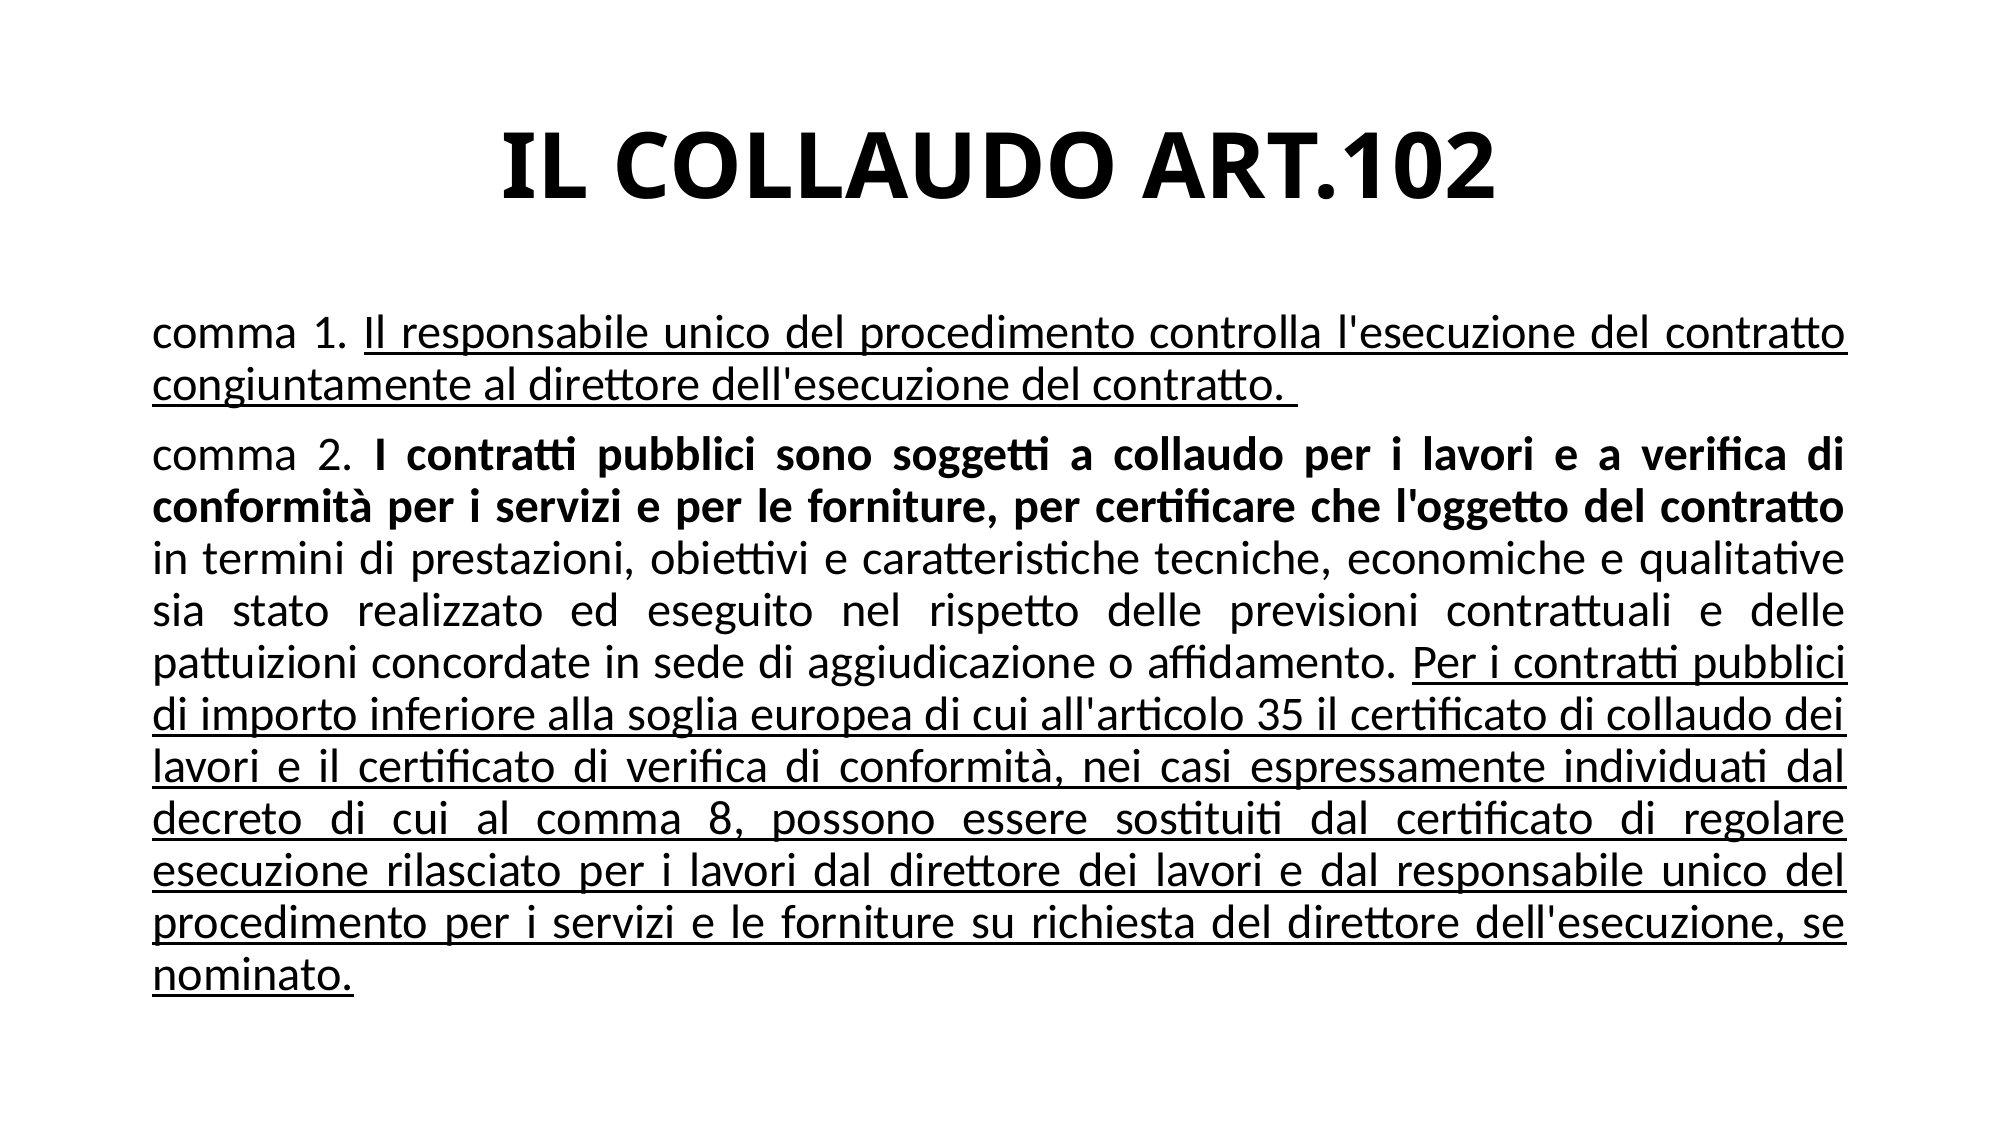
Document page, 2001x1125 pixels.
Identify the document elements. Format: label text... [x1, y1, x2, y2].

title IL COLLAUDO ART.102 [137, 59, 1863, 278]
list comma 1. Il responsabile unico del procedimento controlla l'esecuzione del contratto congiuntamente al direttore dell'esecuzione del contratto. comma 2. I contratti pubblici sono soggetti a collaudo per i lavori e a verifica di conformità per i servizi e per le forniture, per certificare che l'oggetto del contratto in termini di prestazioni, obiettivi e caratteristiche tecniche, economiche e qualitative sia stato realizzato ed eseguito nel rispetto delle previsioni contrattuali e delle pattuizioni concordate in sede di aggiudicazione o affidamento. Per i contratti pubblici di importo inferiore alla soglia europea di cui all'articolo 35 il certificato di collaudo dei lavori e il certificato di verifica di conformità, nei casi espressamente individuati dal decreto di cui al comma 8, possono essere sostituiti dal certificato di regolare esecuzione rilasciato per i lavori dal direttore dei lavori e dal responsabile unico del procedimento per i servizi e le forniture su richiesta del direttore dell'esecuzione, se nominato. [137, 299, 1863, 1014]
